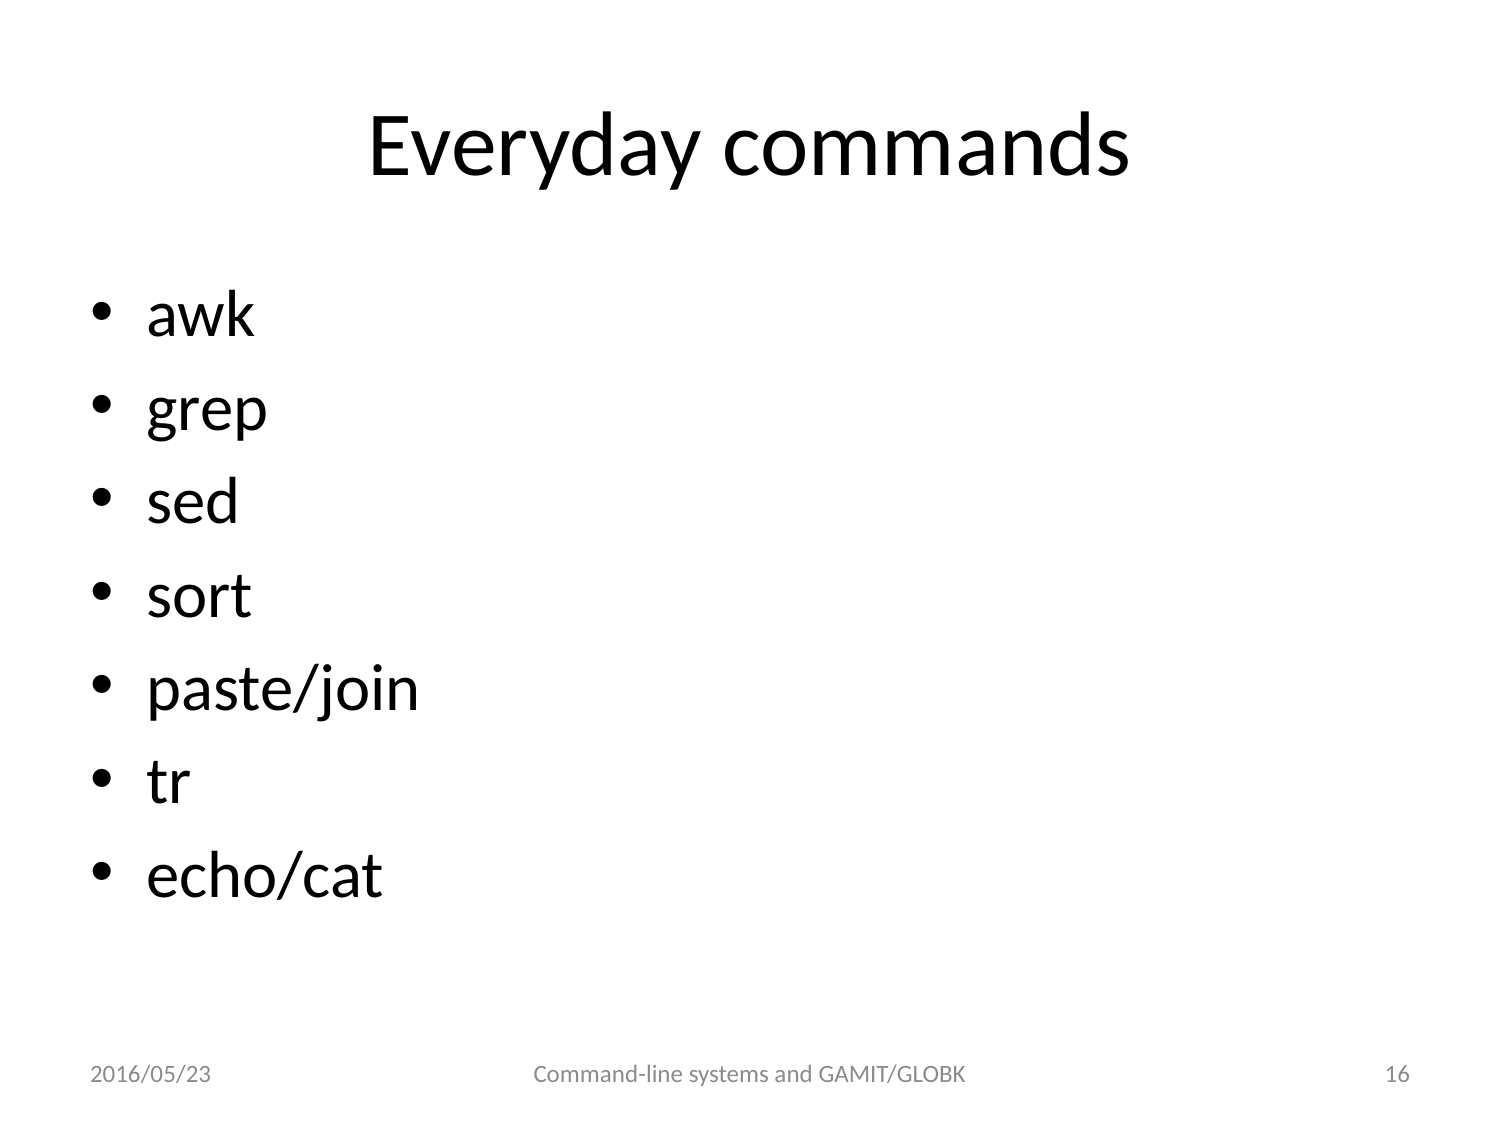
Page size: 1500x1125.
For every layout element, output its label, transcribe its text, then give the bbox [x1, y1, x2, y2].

list awk grep sed sort paste/join tr echo/cat [75, 262, 1425, 1005]
title Everyday commands [75, 45, 1425, 233]
footer Command-line systems and GAMIT/GLOBK [512, 1042, 988, 1103]
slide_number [75, 1042, 425, 1103]
slide_number 16 [1074, 1042, 1425, 1103]
